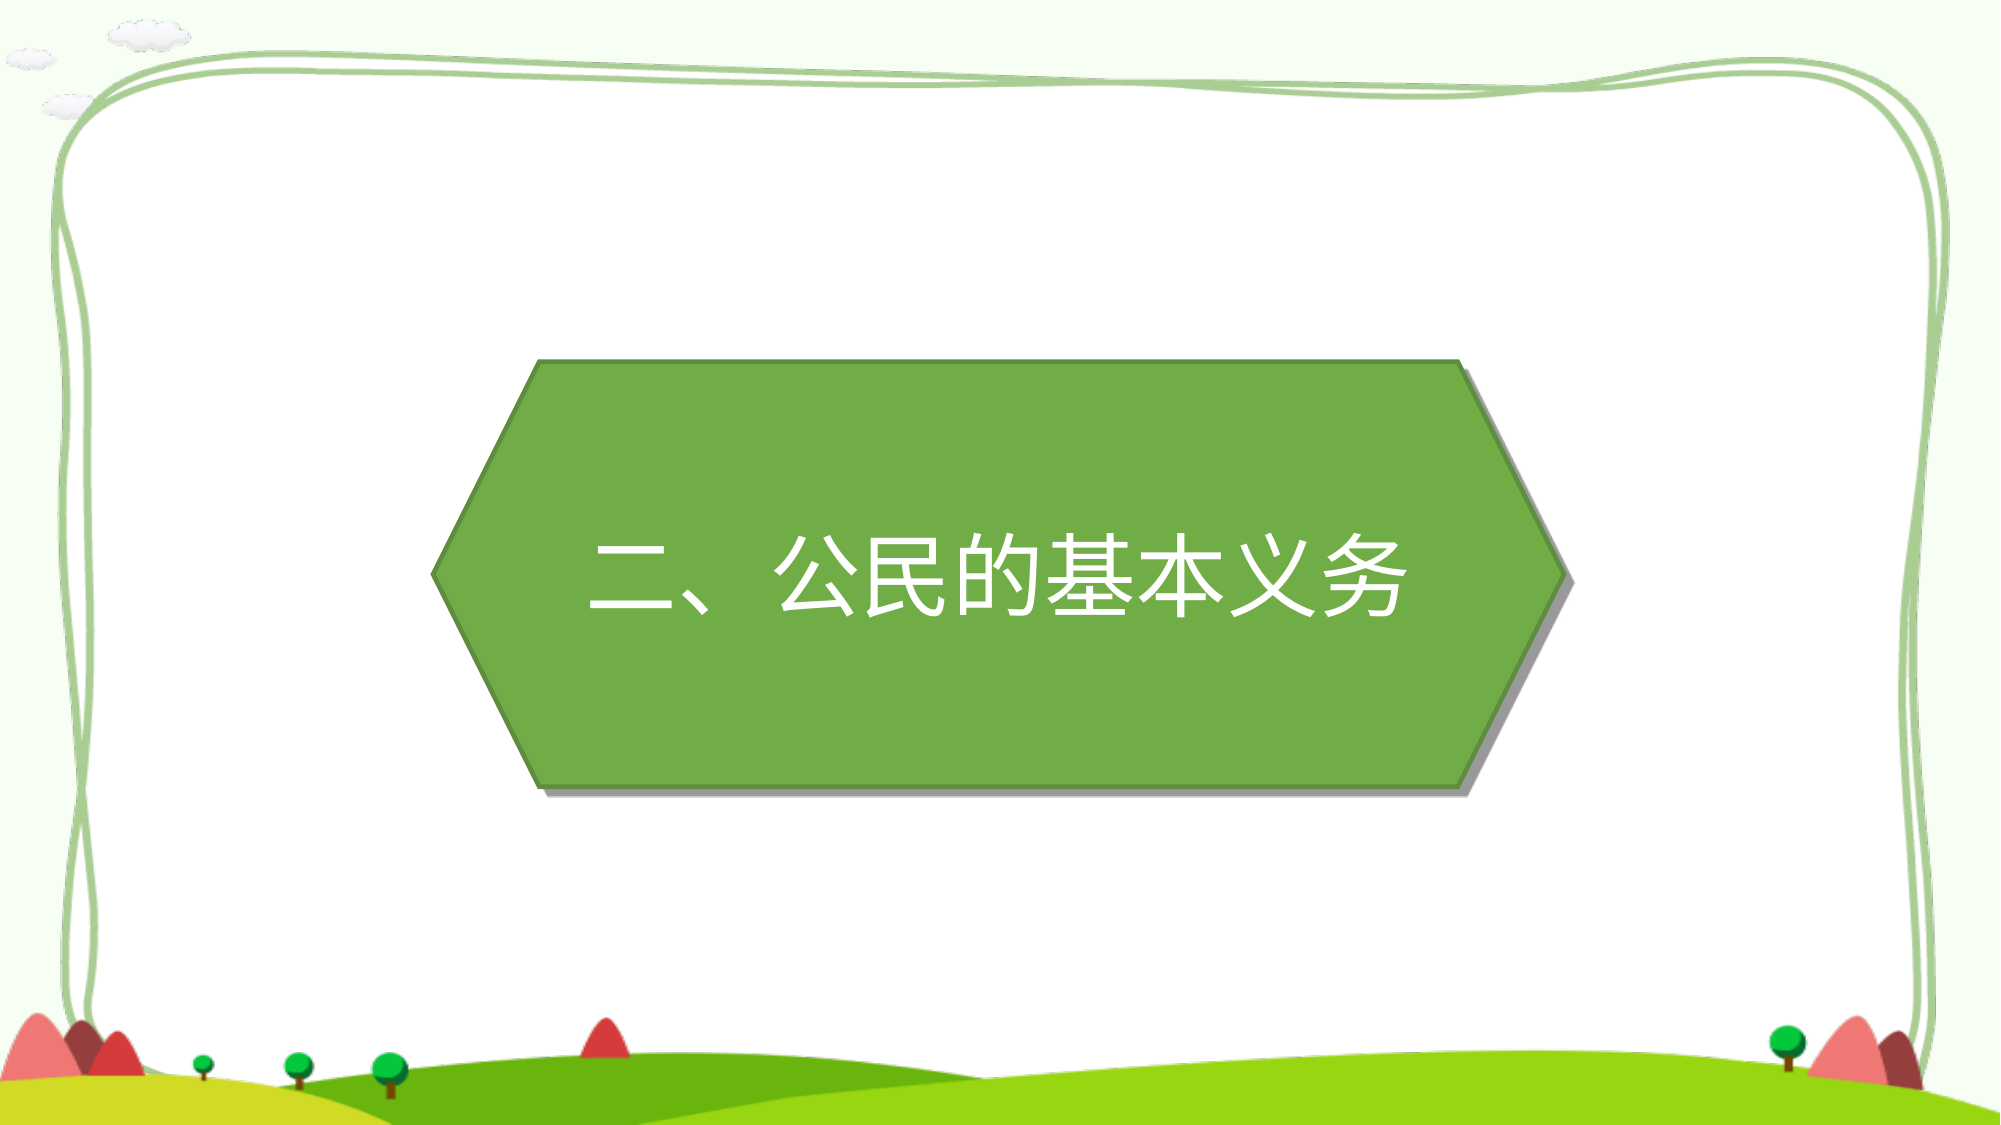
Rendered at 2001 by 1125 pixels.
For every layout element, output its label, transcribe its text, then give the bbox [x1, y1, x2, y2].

text_box 二、公民的基本义务 [431, 360, 1566, 788]
picture [0, 0, 2000, 1125]
